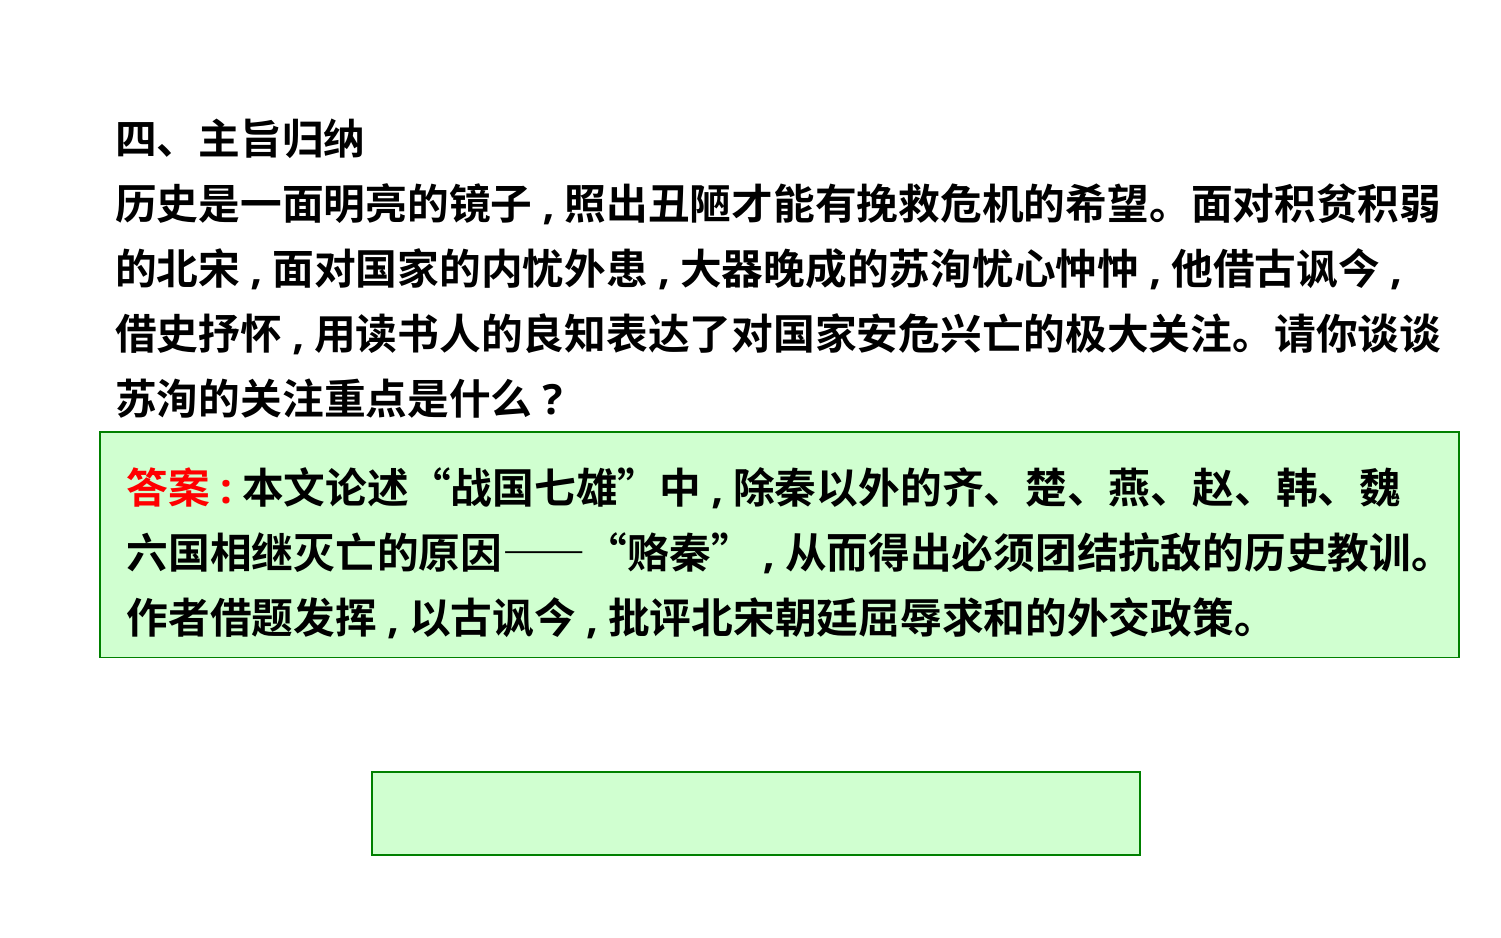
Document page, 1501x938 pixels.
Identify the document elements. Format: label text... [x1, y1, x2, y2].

text_box 四、主旨归纳 历史是一面明亮的镜子,照出丑陋才能有挽救危机的希望。面对积贫积弱的北宋,面对国家的内忧外患,大器晚成的苏洵忧心忡忡,他借古讽今,借史抒怀,用读书人的良知表达了对国家安危兴亡的极大关注。请你谈谈苏洵的关注重点是什么? [100, 90, 1459, 431]
text_box 答案:本文论述“战国七雄”中,除秦以外的齐、楚、燕、赵、韩、魏六国相继灭亡的原因——“赂秦”,从而得出必须团结抗敌的历史教训。作者借题发挥,以古讽今,批评北宋朝廷屈辱求和的外交政策。 [111, 439, 1436, 649]
text_box [372, 772, 1140, 855]
text_box [100, 432, 1459, 658]
